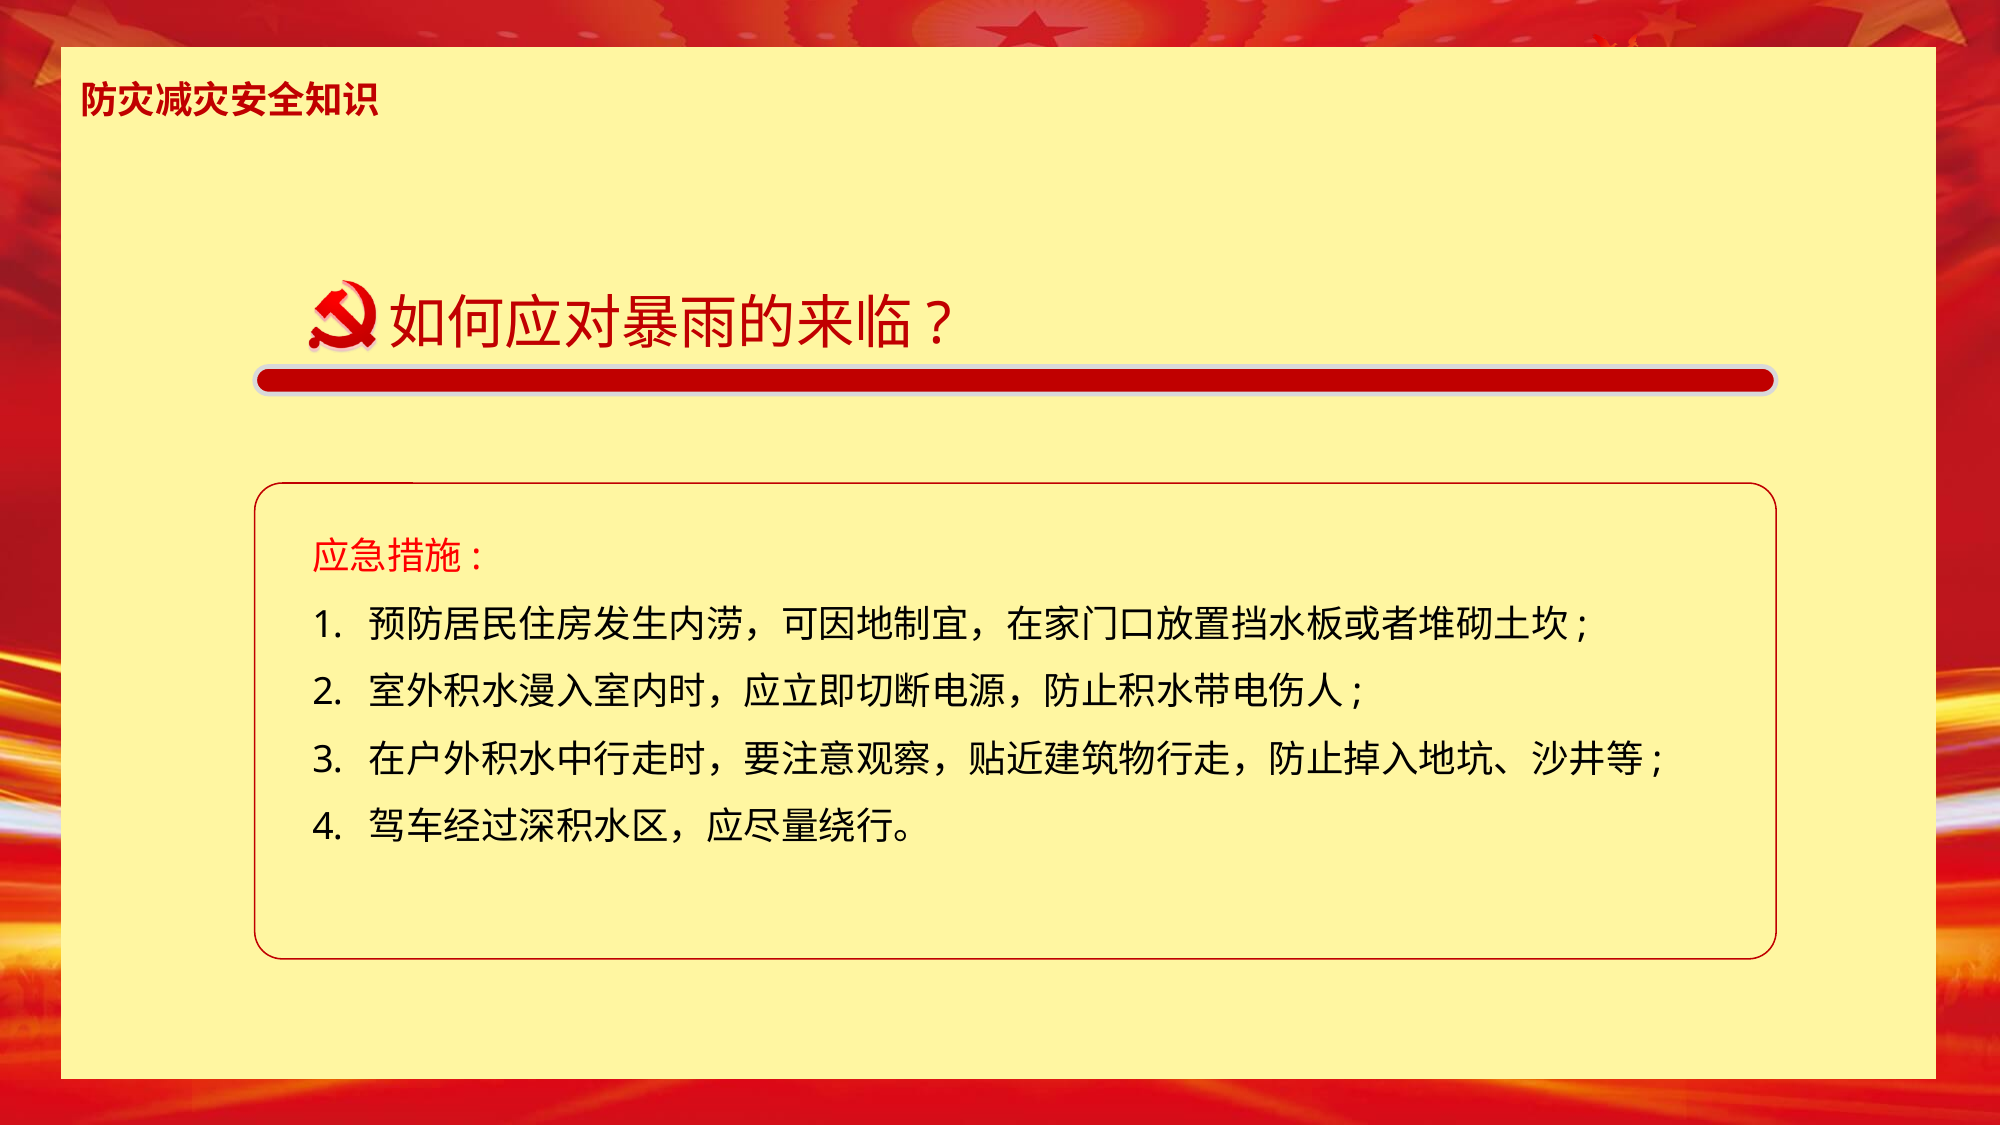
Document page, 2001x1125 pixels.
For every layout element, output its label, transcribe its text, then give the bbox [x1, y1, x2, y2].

text_box 防灾减灾安全知识 [65, 68, 395, 129]
text_box 应急措施: 预防居民住房发生内涝，可因地制宜，在家门口放置挡水板或者堆砌土坎; 室外积水漫入室内时，应立即切断电源，防止积水带电伤人; 在户外积水中行走时，要注意观察，贴近建筑物行走，防止掉入地坑、沙井等; 驾车经过深积水区，应尽量绕行。 [297, 502, 1746, 855]
text_box [61, 47, 1936, 1079]
text_box 如何应对暴雨的来临? [373, 277, 1777, 363]
text_box [254, 483, 1777, 959]
picture [0, 0, 2000, 1125]
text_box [254, 365, 1777, 427]
